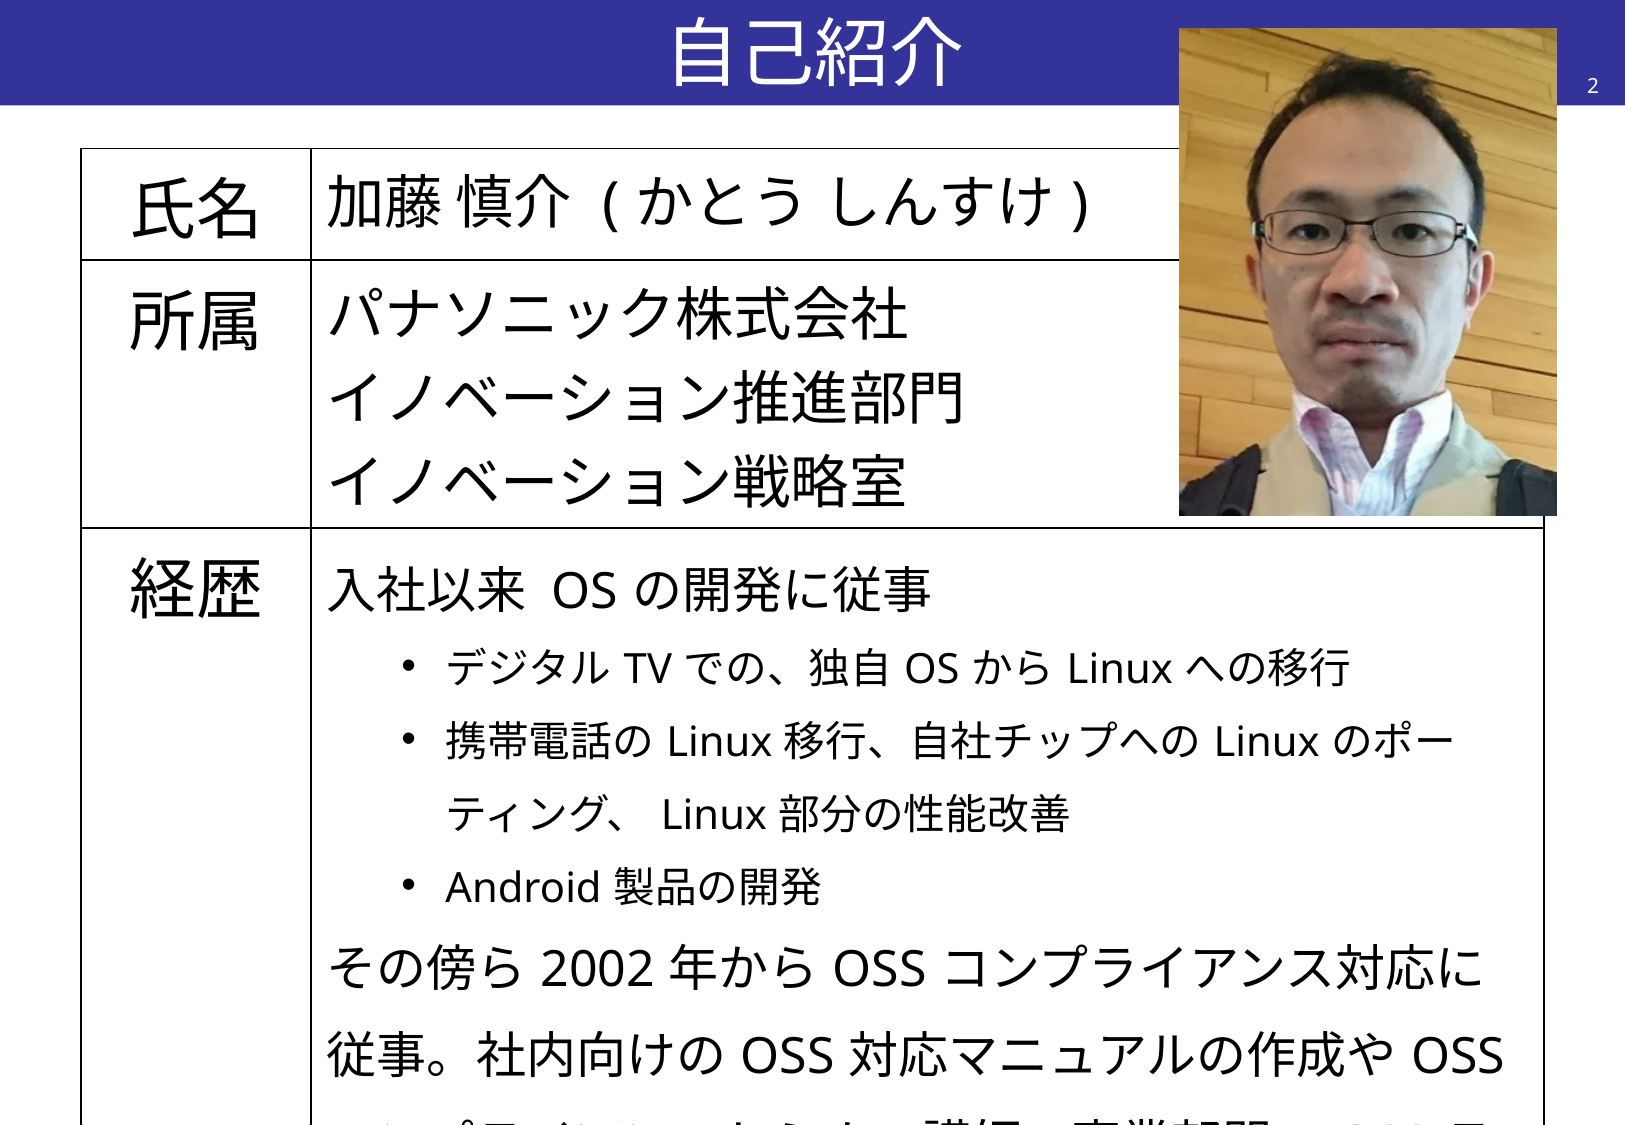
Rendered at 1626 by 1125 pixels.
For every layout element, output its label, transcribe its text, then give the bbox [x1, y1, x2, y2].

table_cell パナソニック株式会社 イノベーション推進部門 イノベーション戦略室 [312, 261, 1543, 527]
table_header 氏名 [82, 149, 310, 259]
table_header 加藤 慎介 (かとう しんすけ) [312, 149, 1174, 259]
slide_number 2 [1561, 65, 1614, 105]
table_cell 所属 [82, 261, 310, 527]
title 自己紹介 [83, 0, 1546, 102]
table_cell 入社以来 OSの開発に従事 デジタルTVでの、独自OSからLinuxへの移行 携帯電話のLinux移行、自社チップへのLinuxのポーティング、Linux部分の性能改善 Android製品の開発 その傍ら2002年からOSSコンプライアンス対応に従事。社内向けのOSS対応マニュアルの作成やOSSコンプライアンスセミナー講師、事業部門のOSSライセンス対応のコンサルティング等を実施 (2010年～スタッフ職) [312, 529, 1543, 1125]
picture [1179, 27, 1557, 516]
table_cell 経歴 [82, 529, 310, 1125]
